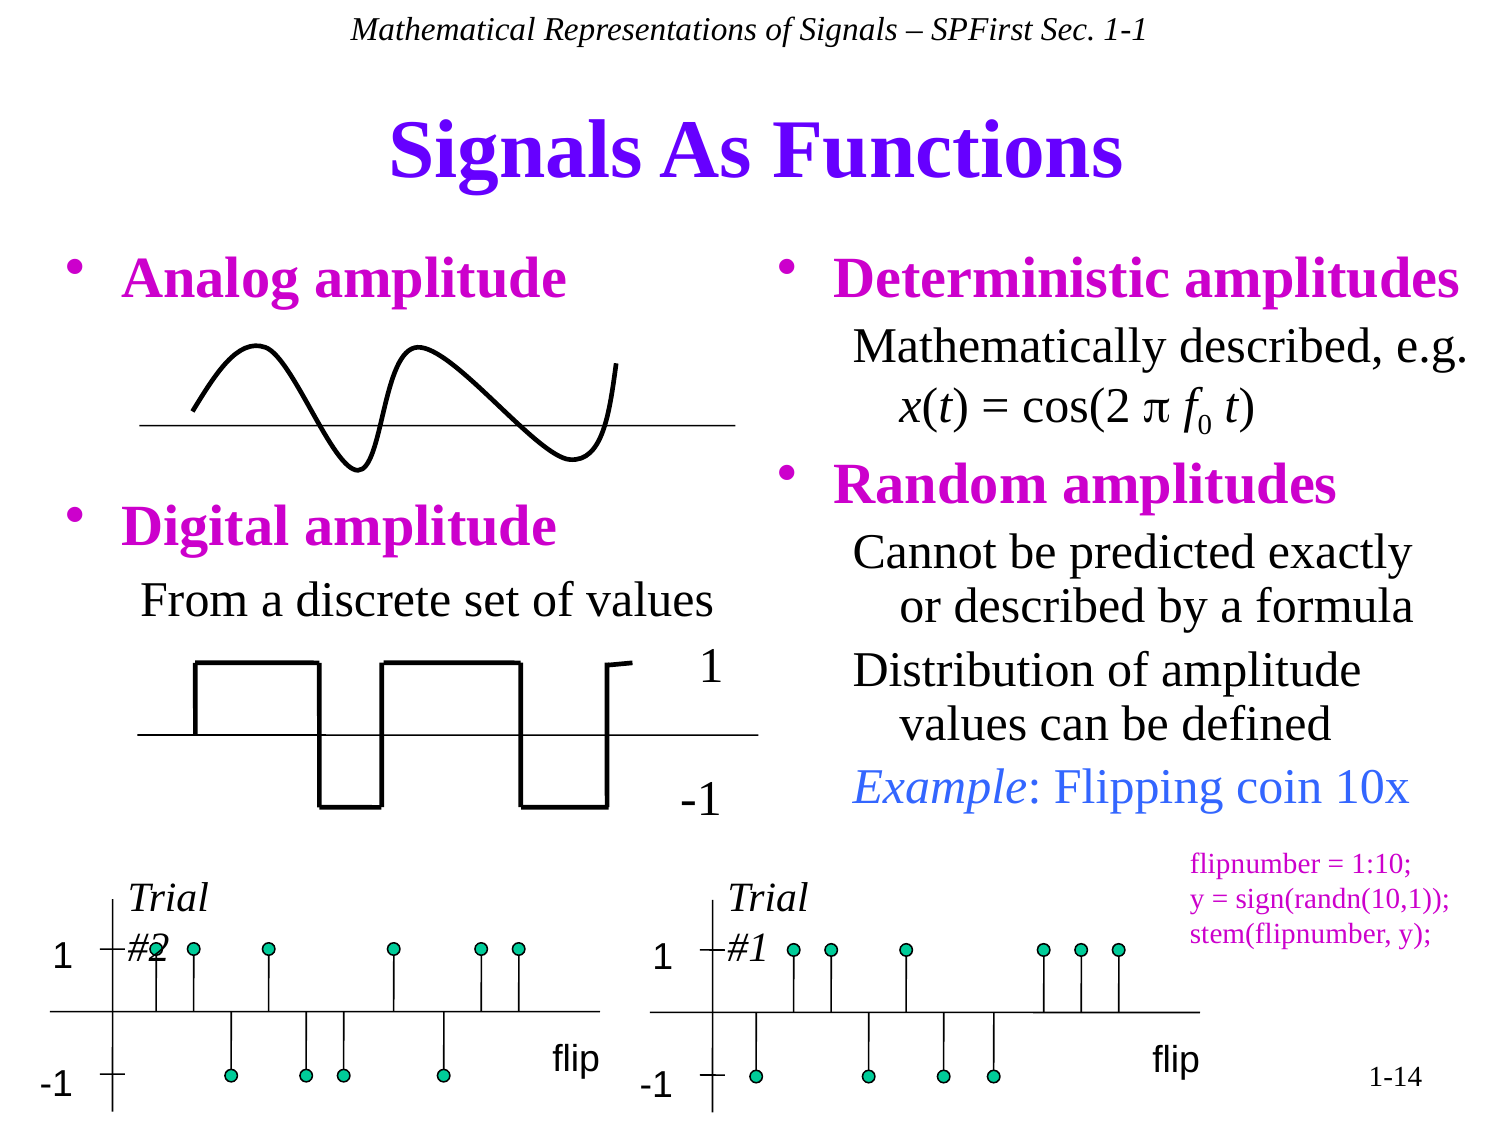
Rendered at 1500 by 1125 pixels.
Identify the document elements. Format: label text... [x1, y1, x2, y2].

text_box Deterministic amplitudes Mathematically described, e.g. x(t) = cos(2 p f0 t) [762, 231, 1500, 438]
list Analog amplitude [50, 231, 762, 325]
title Signals As Functions [75, 50, 1438, 238]
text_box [24, 862, 638, 1112]
slide_number 1-14 [1124, 1049, 1438, 1125]
text_box Random amplitudes Cannot be predicted exactly or described by a formula Distribution of amplitude values can be defined Example: Flipping coin 10x [762, 438, 1475, 775]
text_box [638, 862, 1238, 1113]
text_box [139, 337, 736, 471]
text_box Digital amplitude From a discrete set of values [50, 479, 762, 686]
text_box Mathematical Representations of Signals – SPFirst Sec. 1-1 [0, 0, 1500, 55]
text_box flipnumber = 1:10; y = sign(randn(10,1)); stem(flipnumber, y); [1174, 837, 1475, 958]
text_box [137, 625, 759, 813]
